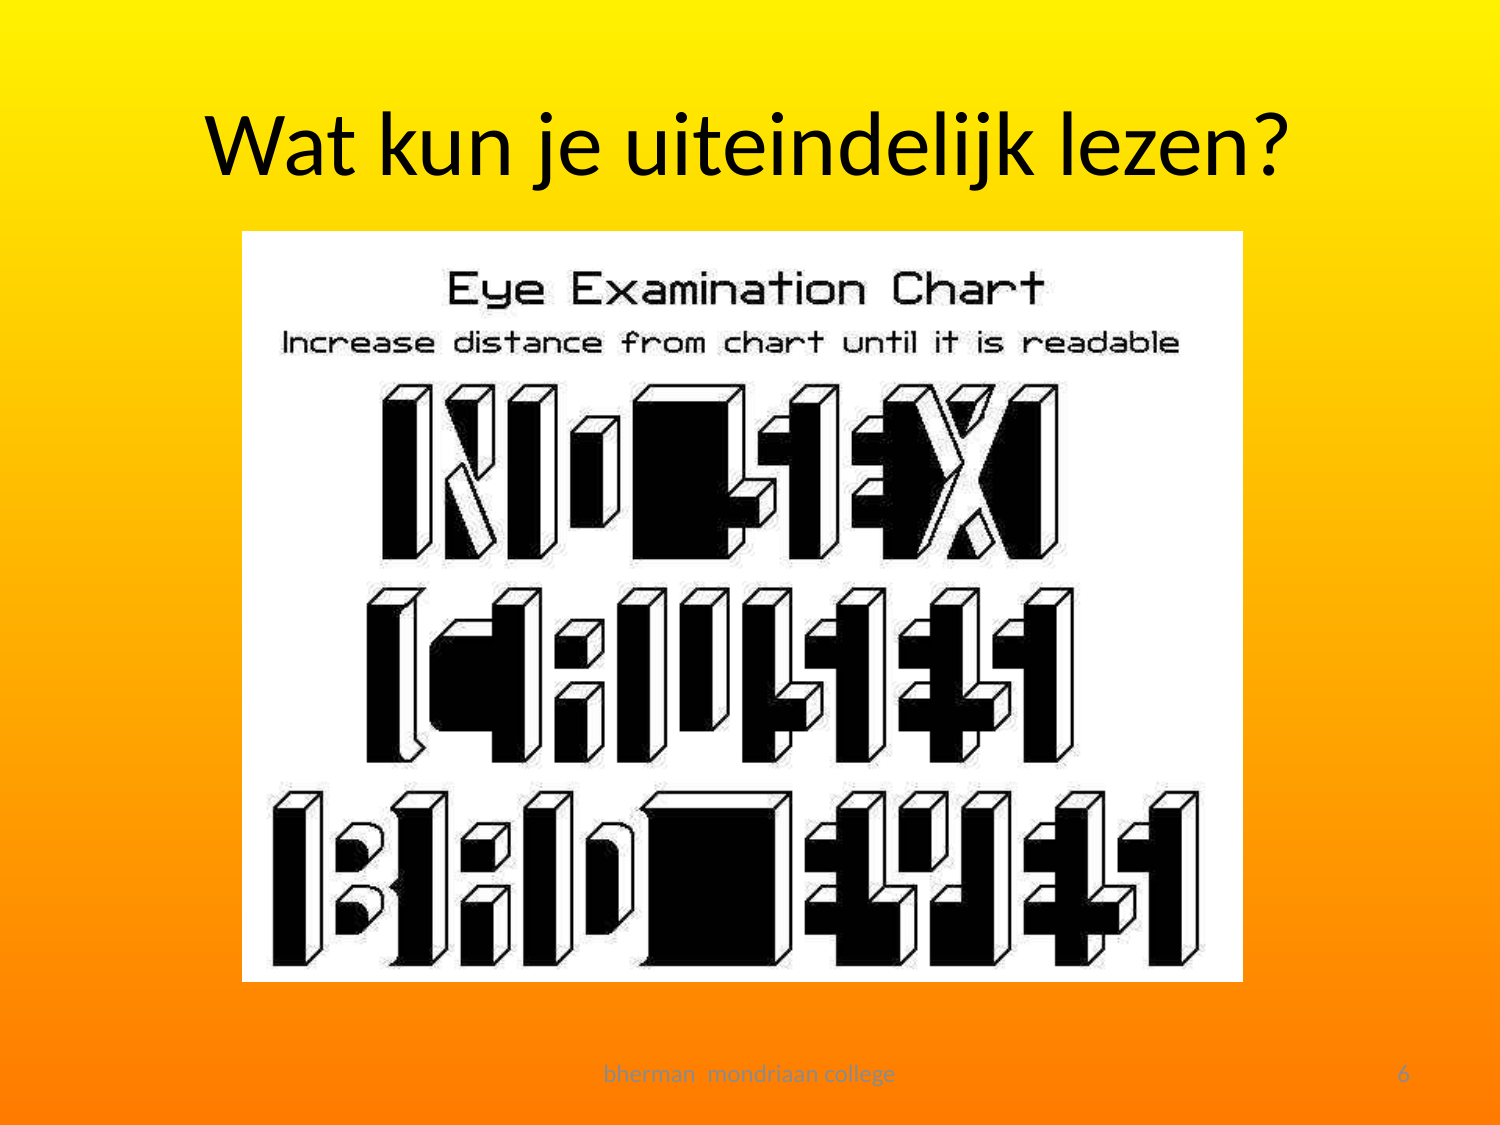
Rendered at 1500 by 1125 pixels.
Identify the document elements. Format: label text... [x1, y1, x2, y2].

slide_number 6 [1074, 1042, 1425, 1103]
footer bherman mondriaan college [512, 1042, 988, 1103]
picture [241, 231, 1243, 982]
title Wat kun je uiteindelijk lezen? [75, 45, 1425, 233]
